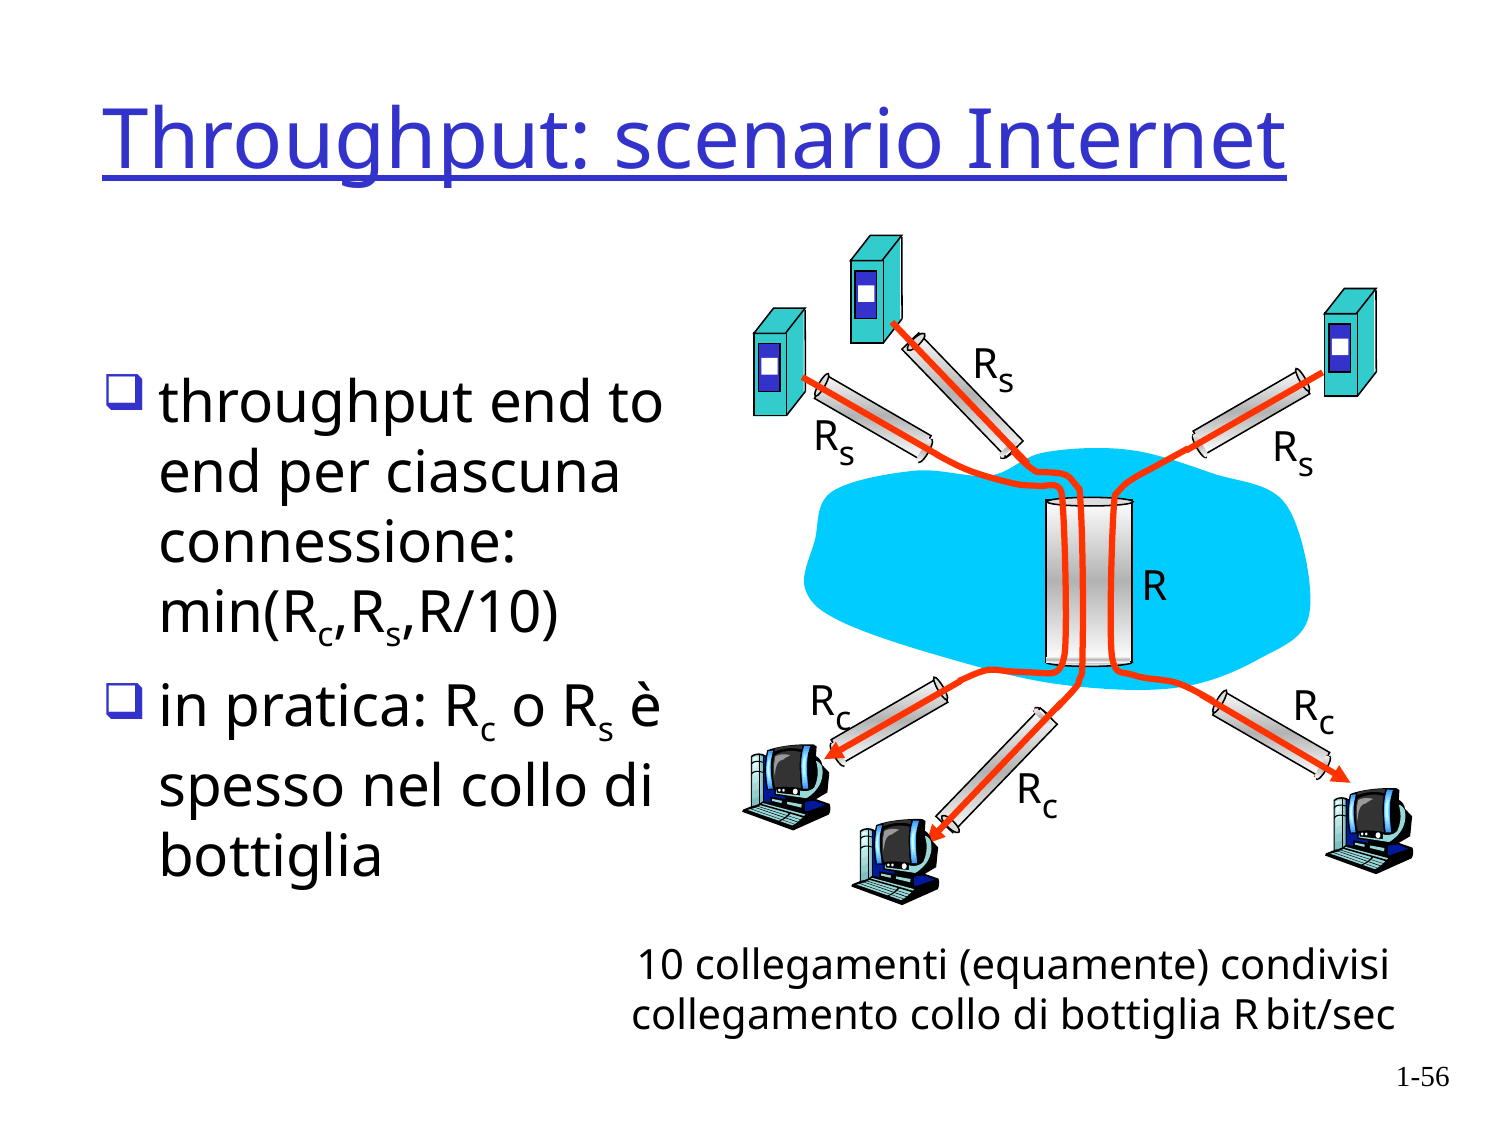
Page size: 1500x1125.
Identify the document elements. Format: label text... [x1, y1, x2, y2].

text_box R [1098, 550, 1210, 617]
text_box Rs [937, 312, 1049, 408]
text_box [886, 694, 948, 738]
text_box [918, 439, 933, 463]
text_box [1358, 292, 1375, 373]
text_box throughput end to end per ciascuna connessione: min(Rc,Rs,R/10)‏ in pratica: Rc o Rs è spesso nel collo di bottiglia [87, 356, 705, 1025]
slide_number 1-56 [1362, 1049, 1465, 1125]
text_box [858, 285, 875, 302]
text_box [958, 408, 1024, 458]
text_box Rc [774, 649, 886, 745]
text_box [998, 438, 1019, 458]
text_box Rc [1258, 653, 1369, 749]
text_box [1215, 690, 1227, 706]
text_box [1043, 718, 1053, 727]
text_box [1081, 506, 1113, 657]
text_box [850, 260, 884, 344]
text_box [1011, 714, 1042, 738]
text_box 10 collegamenti (equamente) condivisi collegamento collo di bottiglia R bit/sec [575, 930, 1452, 1053]
text_box [1295, 368, 1310, 392]
text_box [1331, 338, 1349, 356]
text_box [1190, 465, 1311, 680]
text_box [1081, 497, 1114, 506]
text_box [741, 743, 832, 831]
text_box [787, 311, 804, 384]
text_box [989, 670, 1051, 684]
text_box [1111, 448, 1199, 550]
text_box [753, 333, 787, 416]
text_box [1255, 372, 1310, 395]
text_box [884, 320, 901, 341]
text_box Rs [778, 384, 890, 480]
text_box [1193, 405, 1237, 453]
text_box Rc [981, 738, 1093, 833]
text_box [1293, 749, 1351, 783]
text_box [1023, 447, 1168, 498]
text_box [1012, 451, 1083, 709]
text_box [1222, 693, 1258, 727]
text_box [936, 454, 1050, 682]
text_box [1212, 703, 1220, 713]
text_box Throughput: scenario Internet [87, 41, 1363, 230]
text_box [884, 238, 901, 320]
text_box [1032, 707, 1046, 721]
text_box [933, 677, 945, 692]
text_box [850, 235, 902, 261]
text_box [907, 333, 925, 351]
text_box [946, 819, 960, 833]
text_box [915, 438, 932, 462]
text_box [851, 817, 941, 906]
text_box [761, 357, 778, 375]
text_box [1329, 323, 1351, 372]
text_box [803, 470, 956, 661]
text_box [951, 788, 981, 827]
text_box [1271, 749, 1320, 774]
text_box [901, 332, 937, 386]
text_box [814, 373, 829, 397]
text_box [841, 745, 874, 761]
text_box [1192, 433, 1209, 458]
text_box [1321, 755, 1330, 767]
text_box [753, 308, 806, 334]
text_box [1324, 313, 1358, 397]
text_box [1324, 786, 1415, 875]
text_box [1083, 663, 1114, 667]
text_box [1358, 371, 1376, 395]
text_box [814, 376, 932, 458]
text_box [1083, 657, 1113, 663]
text_box [1029, 716, 1058, 738]
text_box [758, 343, 780, 392]
text_box [1296, 749, 1330, 764]
text_box [1324, 288, 1377, 314]
text_box Rs [1237, 395, 1349, 491]
text_box [1077, 666, 1184, 690]
text_box [940, 691, 948, 700]
text_box [854, 270, 877, 319]
text_box [1313, 766, 1324, 779]
text_box [1110, 617, 1214, 701]
text_box [936, 769, 981, 817]
text_box [886, 680, 939, 723]
text_box [1212, 707, 1258, 742]
text_box [986, 465, 1018, 484]
text_box [941, 815, 950, 823]
text_box [837, 751, 848, 766]
